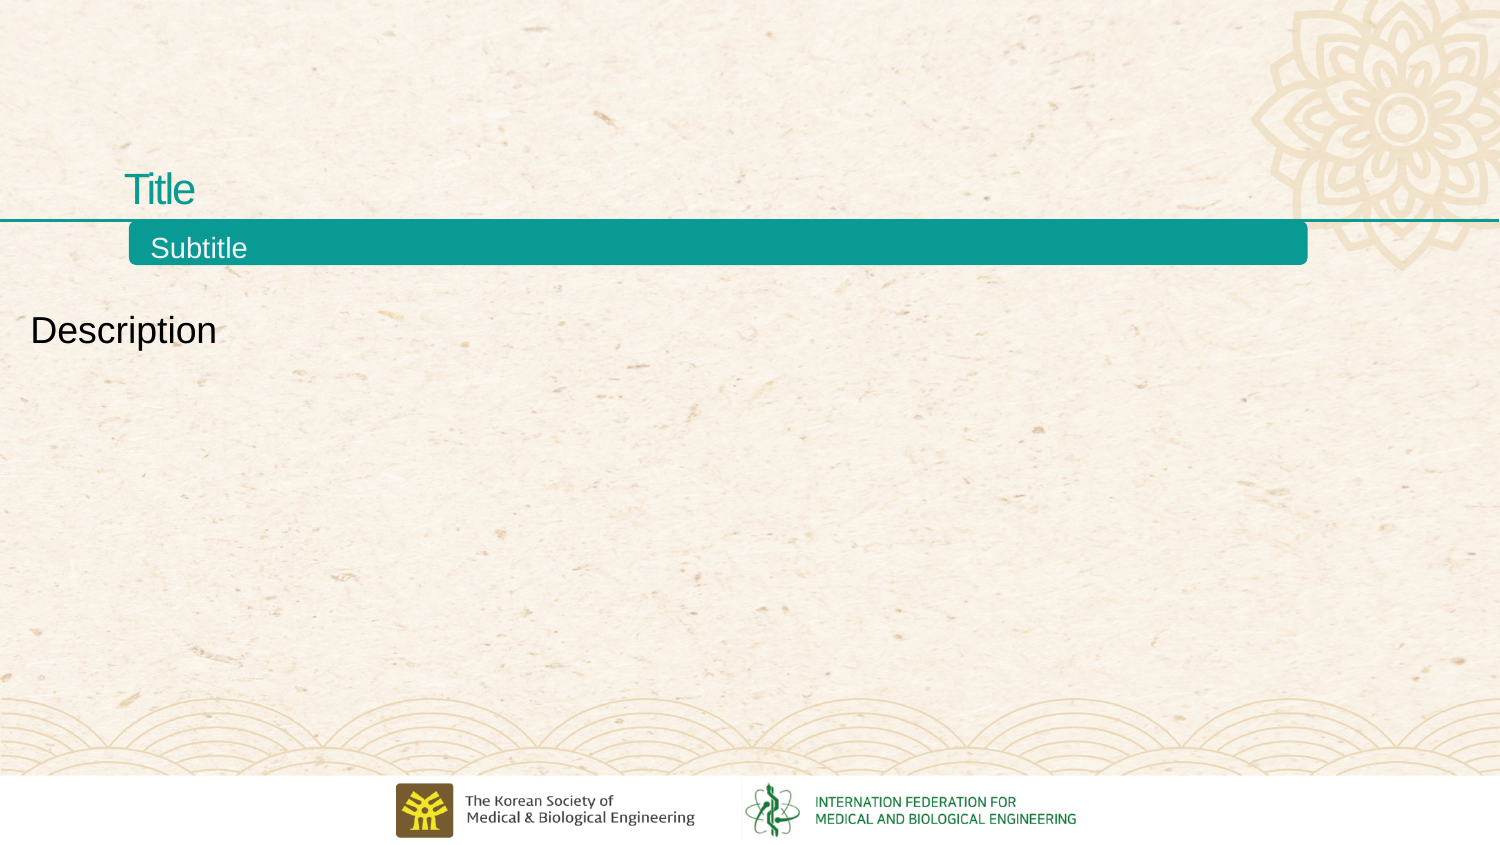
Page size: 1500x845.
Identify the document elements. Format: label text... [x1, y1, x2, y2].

text_box Subtitle [142, 226, 789, 260]
text_box Description [22, 301, 1485, 761]
text_box Title [116, 157, 749, 219]
picture [0, 0, 1500, 844]
text_box [127, 222, 1309, 267]
